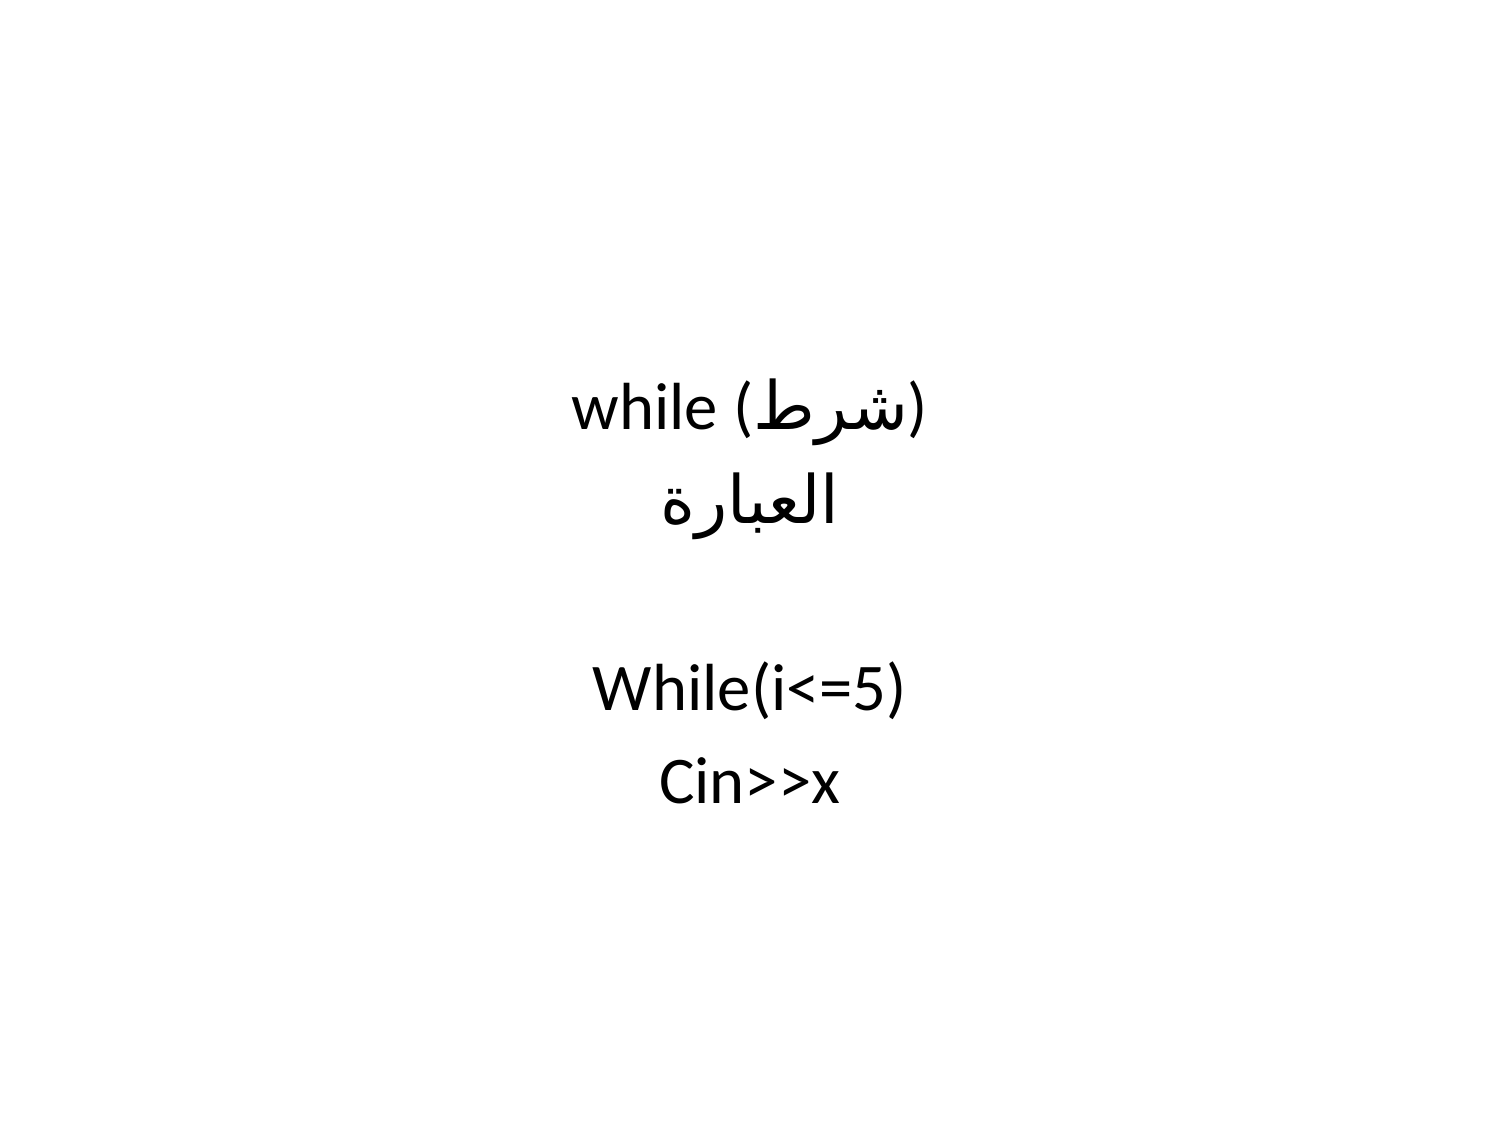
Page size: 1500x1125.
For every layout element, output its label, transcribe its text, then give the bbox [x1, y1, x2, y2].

list while (شرط) العبارة While(i<=5) Cin>>x [75, 262, 1425, 1005]
